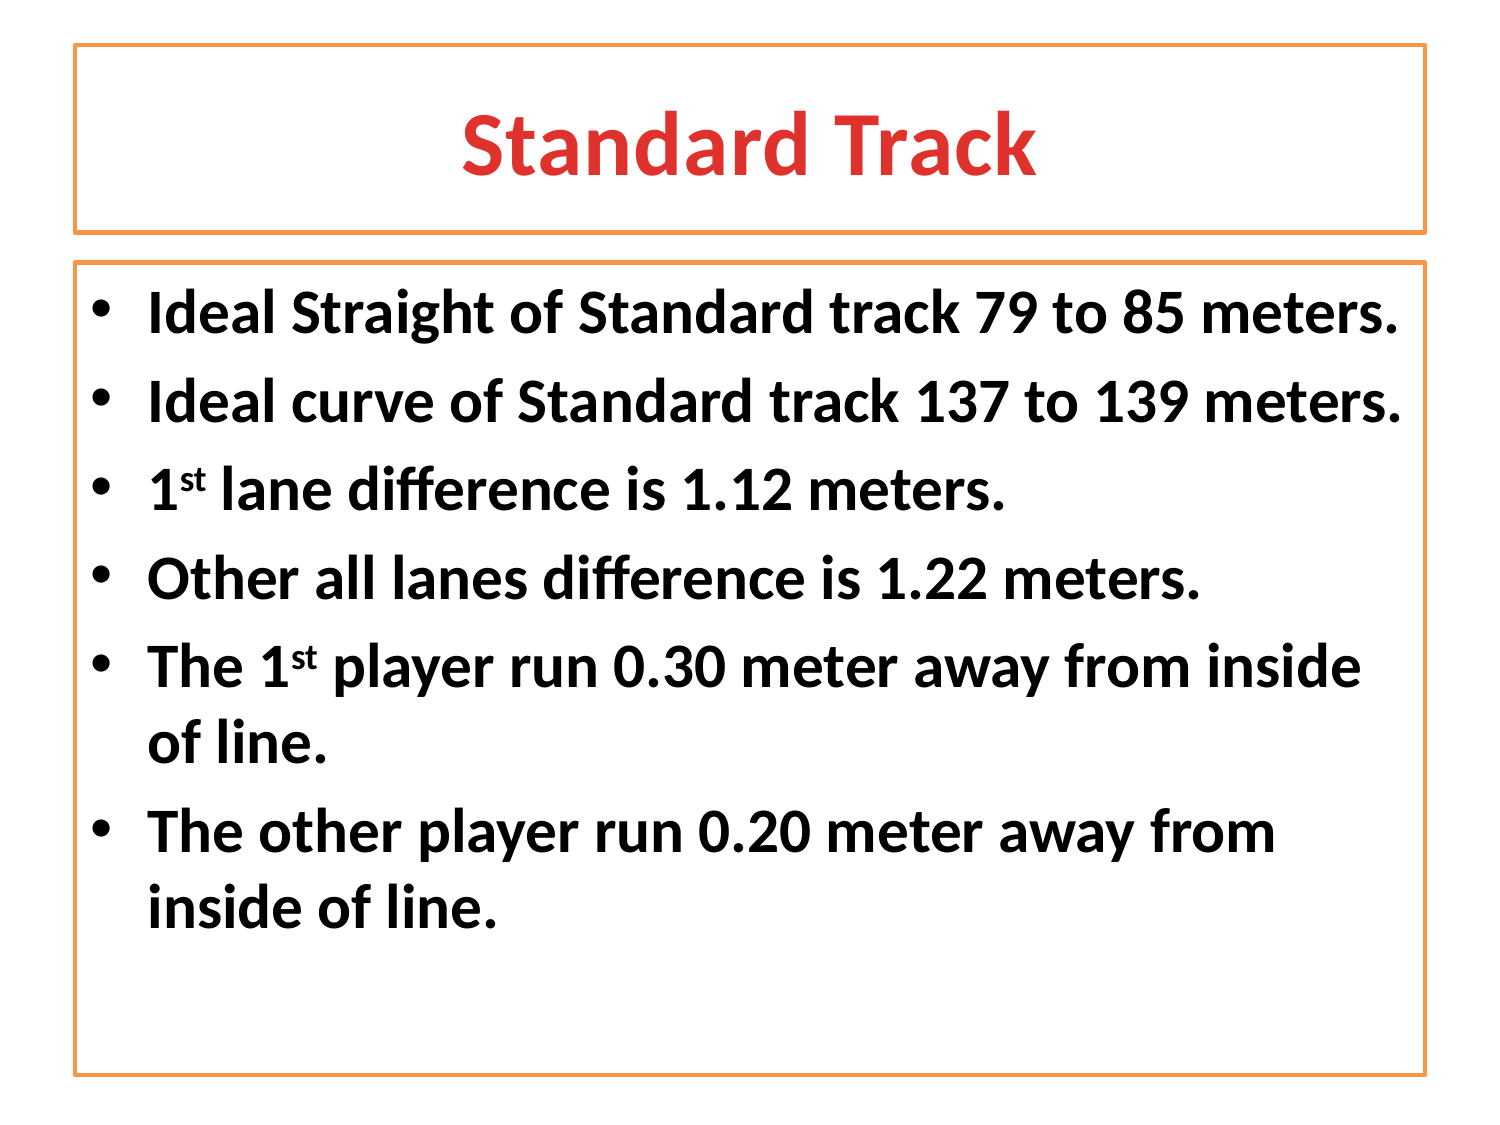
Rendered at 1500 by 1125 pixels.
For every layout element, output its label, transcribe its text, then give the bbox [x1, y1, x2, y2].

list Ideal Straight of Standard track 79 to 85 meters. Ideal curve of Standard track 137 to 139 meters. 1st lane difference is 1.12 meters. Other all lanes difference is 1.22 meters. The 1st player run 0.30 meter away from inside of line. The other player run 0.20 meter away from inside of line. [73, 260, 1427, 1077]
title Standard Track [73, 43, 1427, 235]
